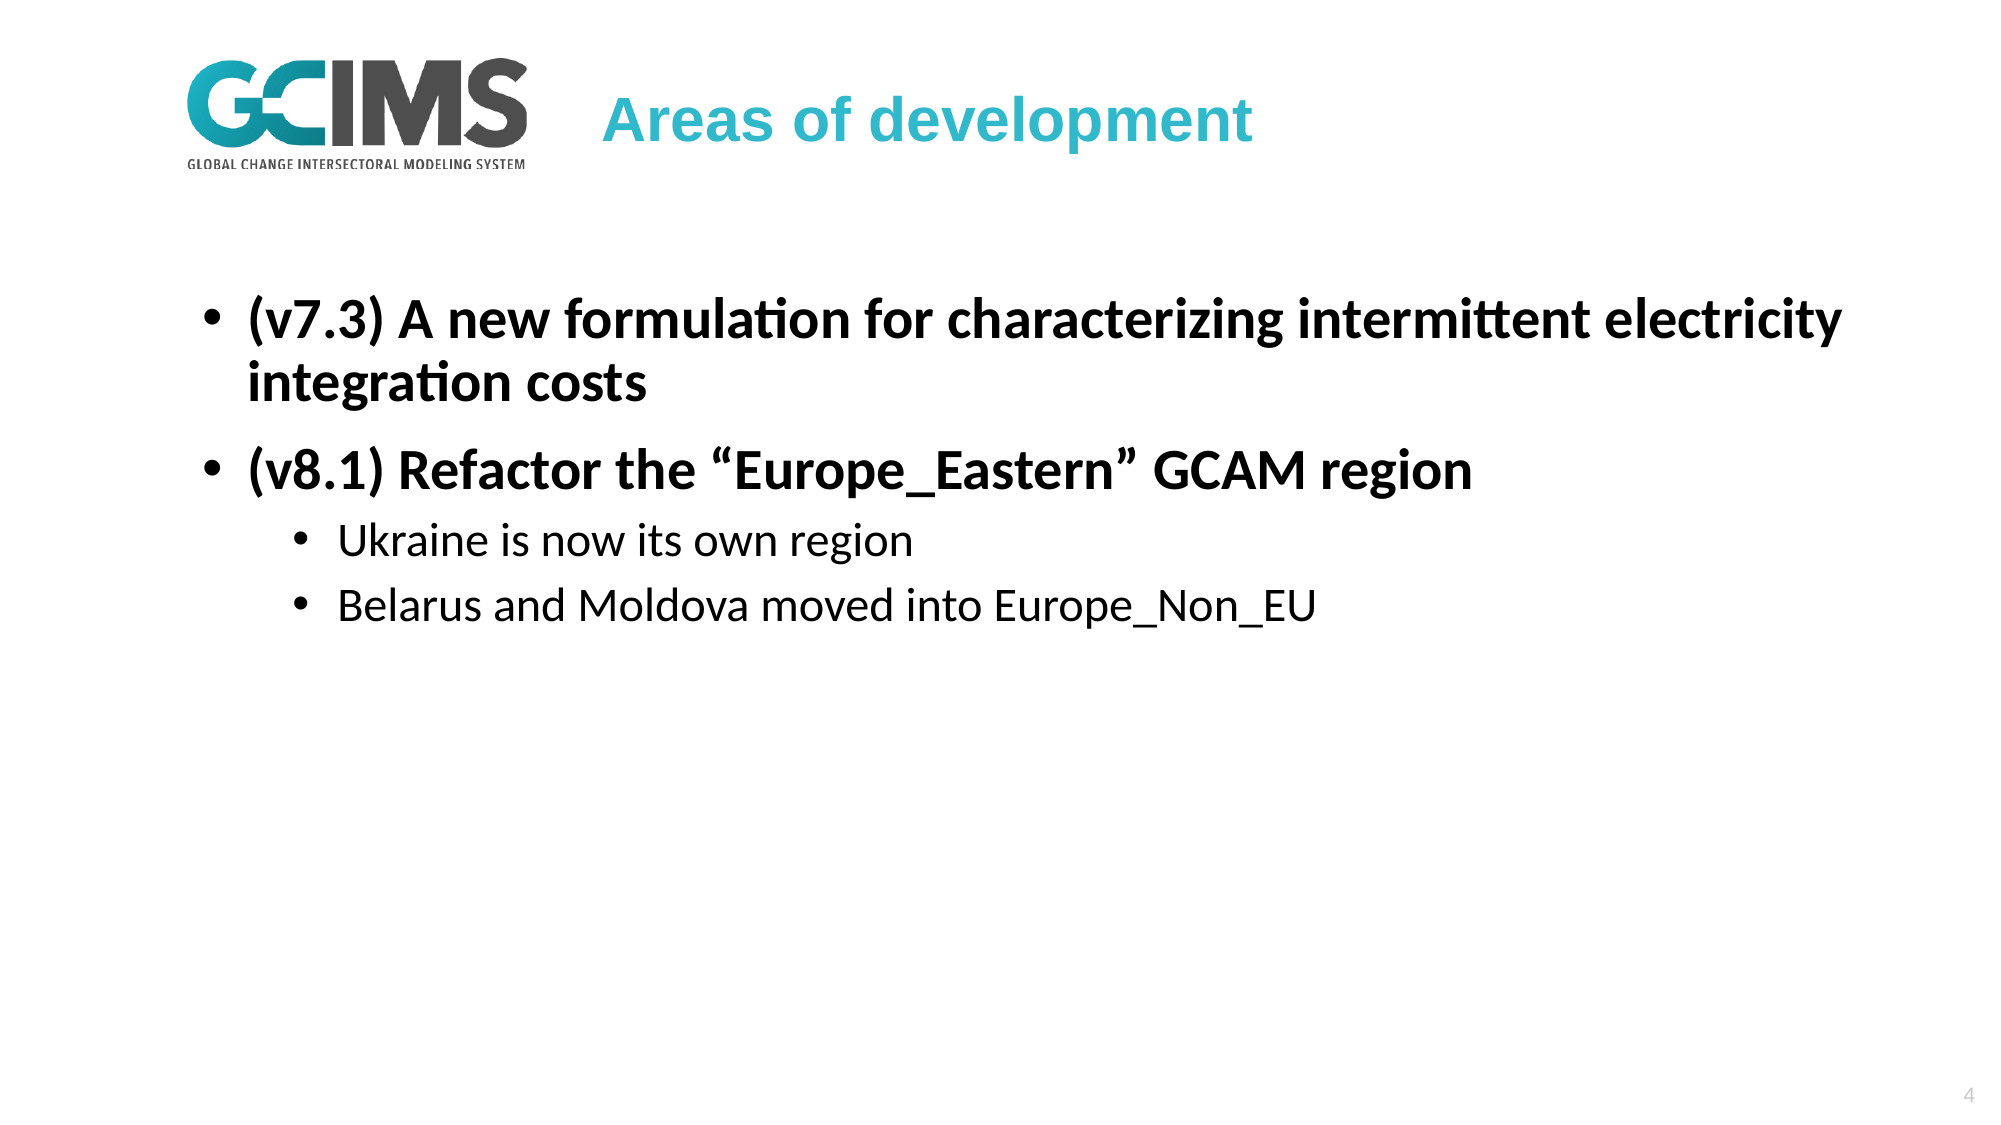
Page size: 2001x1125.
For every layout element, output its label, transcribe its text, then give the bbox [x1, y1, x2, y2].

title Areas of development [601, 37, 1938, 163]
slide_number 4 [1913, 1062, 1975, 1125]
text_box (v7.3) A new formulation for characterizing intermittent electricity integration costs (v8.1) Refactor the “Europe_Eastern” GCAM region Ukraine is now its own region Belarus and Moldova moved into Europe_Non_EU [187, 281, 1938, 1032]
